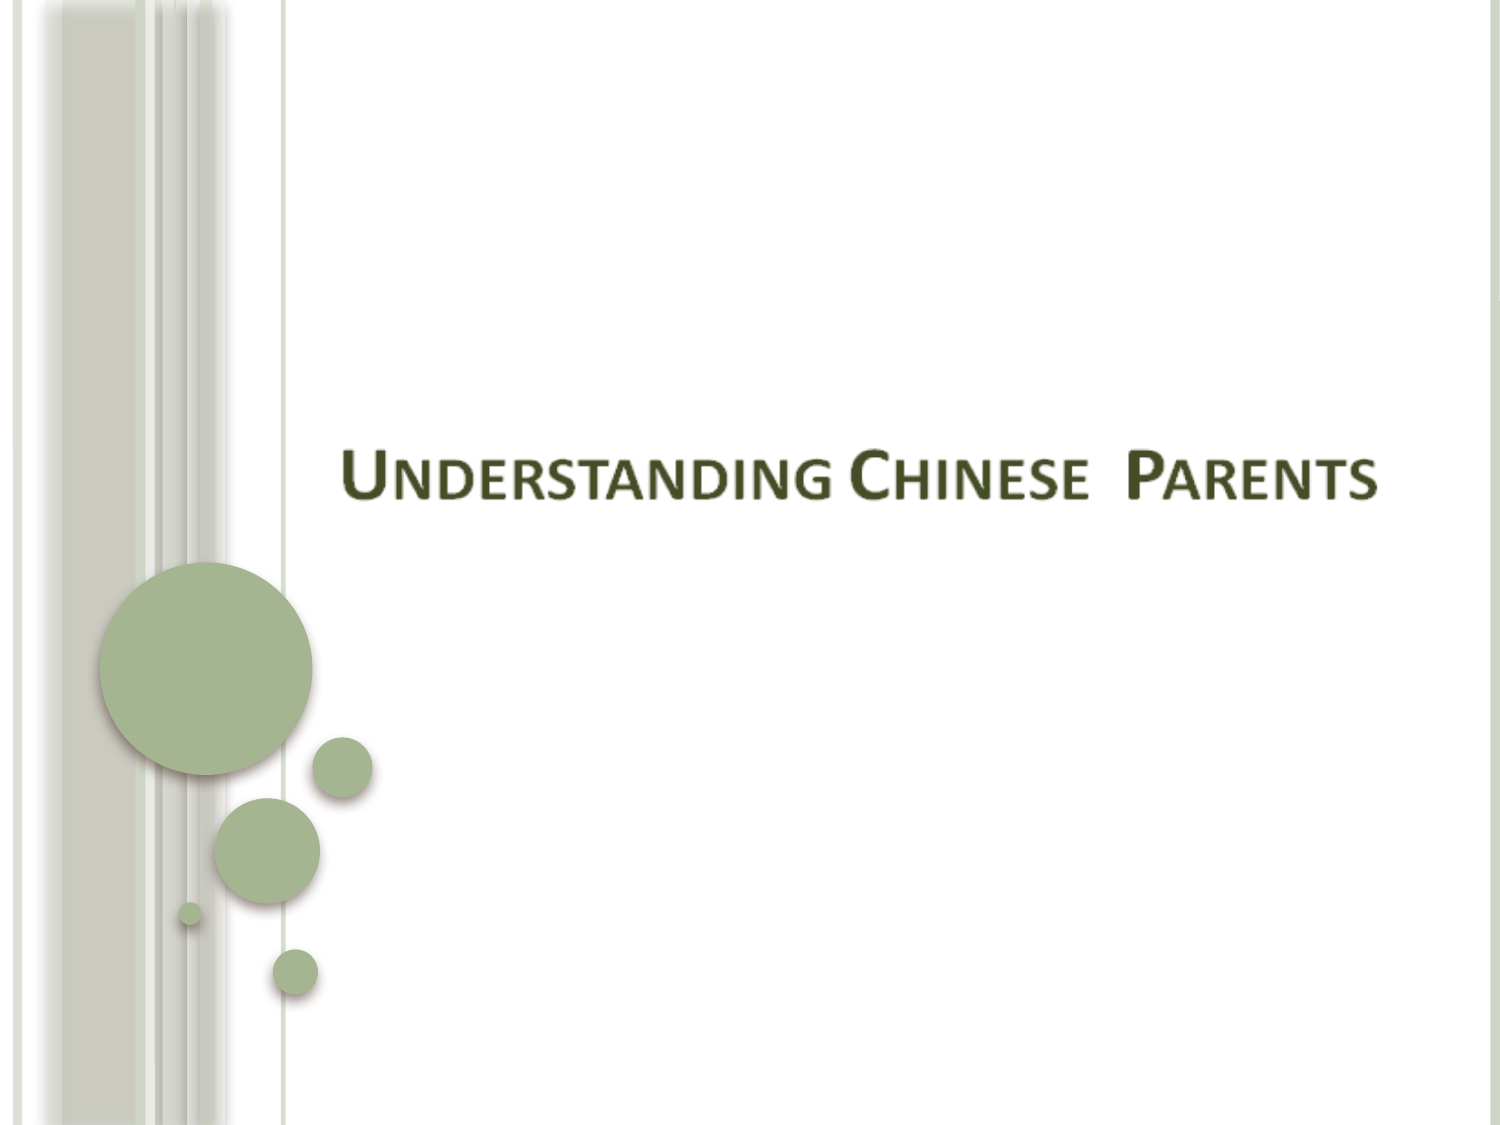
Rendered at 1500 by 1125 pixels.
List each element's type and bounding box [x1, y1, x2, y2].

picture [312, 384, 1412, 573]
